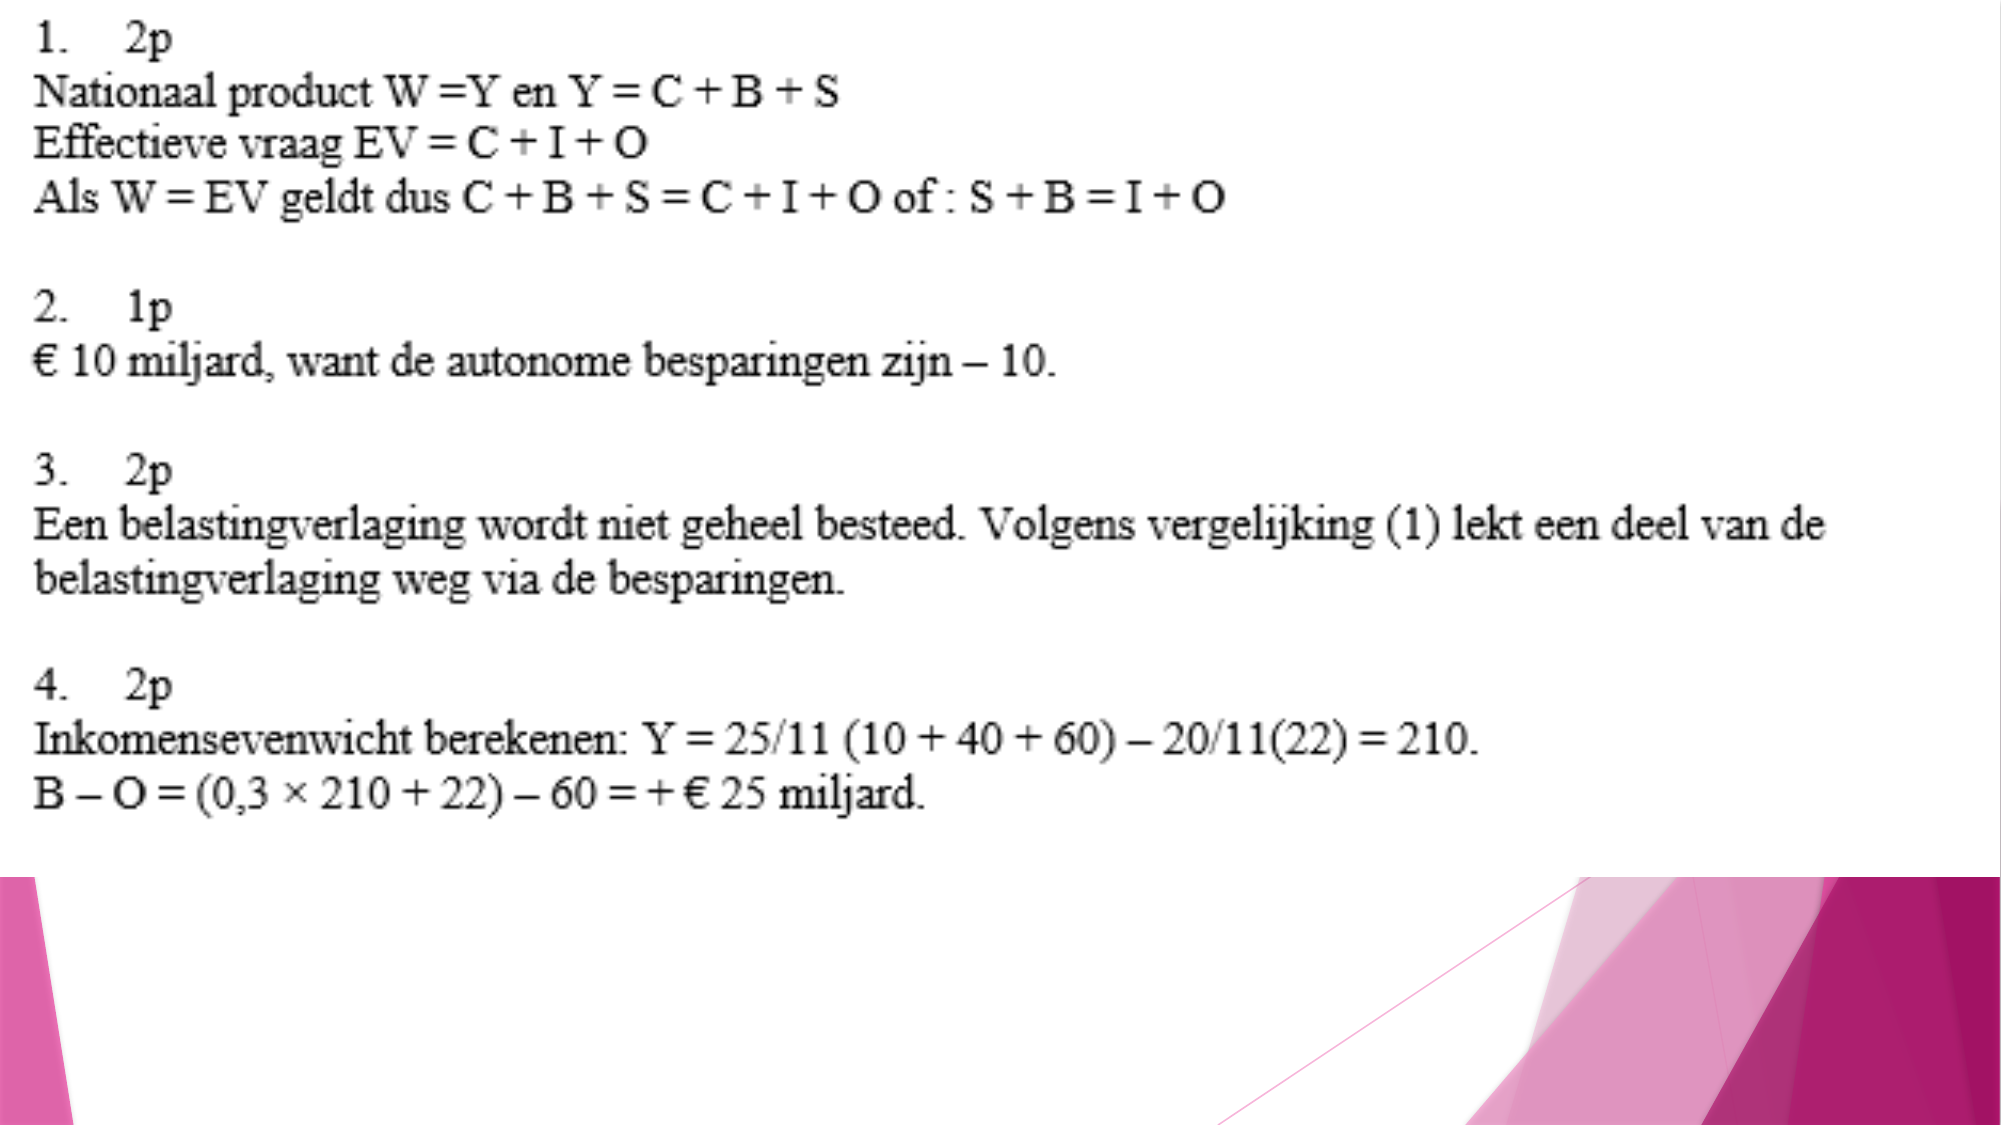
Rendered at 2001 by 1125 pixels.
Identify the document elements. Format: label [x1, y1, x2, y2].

picture [0, 0, 2000, 878]
